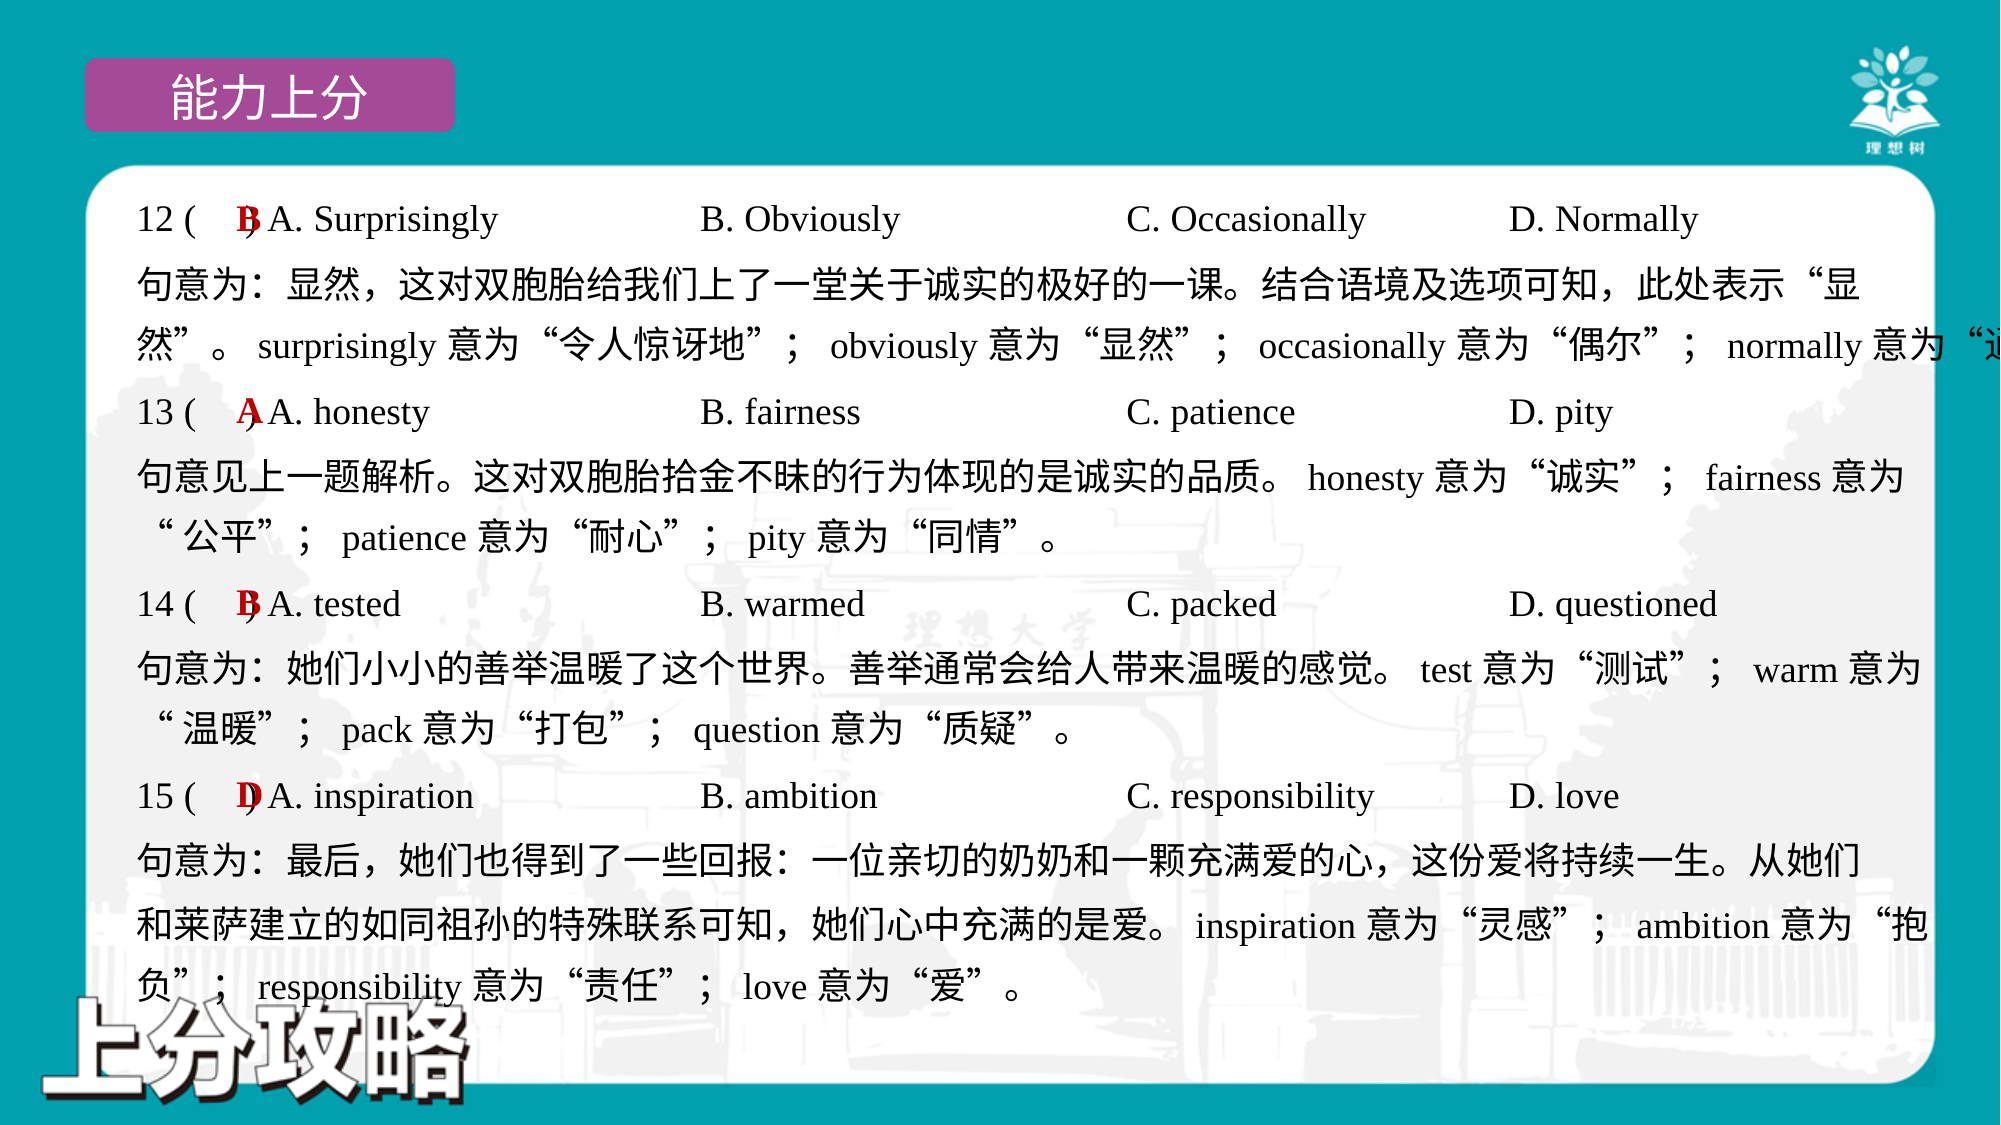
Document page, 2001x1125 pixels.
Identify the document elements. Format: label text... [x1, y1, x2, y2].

text_box 14 ( ) A. tested B. warmed C. packed D. questioned [276, 561, 1865, 618]
text_box 句意见上一题解析。这对双胞胎拾金不昧的行为体现的是诚实的品质。honesty意为“诚实”；fairness意为 “公平”；patience意为“耐心”；pity意为“同情”。 [136, 433, 1865, 553]
text_box 句意为：她们小小的善举温暖了这个世界。善举通常会给人带来温暖的感觉。test意为“测试”；warm意为 “温暖”；pack意为“打包”；question意为“质疑”。 [136, 625, 1865, 745]
text_box 12 ( ) A. Surprisingly B. Obviously C. Occasionally D. Normally [276, 176, 1865, 233]
text_box 14 ( ) A. tested B. warmed C. packed D. questioned [136, 561, 222, 618]
text_box B [222, 176, 276, 233]
picture [0, 0, 2000, 1125]
text_box B [222, 560, 276, 618]
text_box 句意为：显然，这对双胞胎给我们上了一堂关于诚实的极好的一课。结合语境及选项可知，此处表示“显 然”。surprisingly意为“令人惊讶地”；obviously意为“显然”；occasionally意为“偶尔”；normally意为“通常”。 [136, 241, 1865, 361]
text_box 13 ( ) A. honesty B. fairness C. patience D. pity [278, 369, 1865, 426]
text_box A [222, 368, 278, 426]
text_box D [222, 752, 278, 810]
text_box 12 ( ) A. Surprisingly B. Obviously C. Occasionally D. Normally [136, 176, 222, 233]
text_box 13 ( ) A. honesty B. fairness C. patience D. pity [136, 369, 222, 426]
text_box 句意为：最后，她们也得到了一些回报：一位亲切的奶奶和一颗充满爱的心，这份爱将持续一生。从她们 和莱萨建立的如同祖孙的特殊联系可知，她们心中充满的是爱。inspiration意为“灵感”；ambition意为“抱 负”；responsibility意为“责任”；love意为“爱”。 [136, 816, 1865, 1002]
text_box 15 ( ) A. inspiration B. ambition C. responsibility D. love [136, 753, 222, 810]
text_box 15 ( ) A. inspiration B. ambition C. responsibility D. love [278, 753, 1865, 810]
